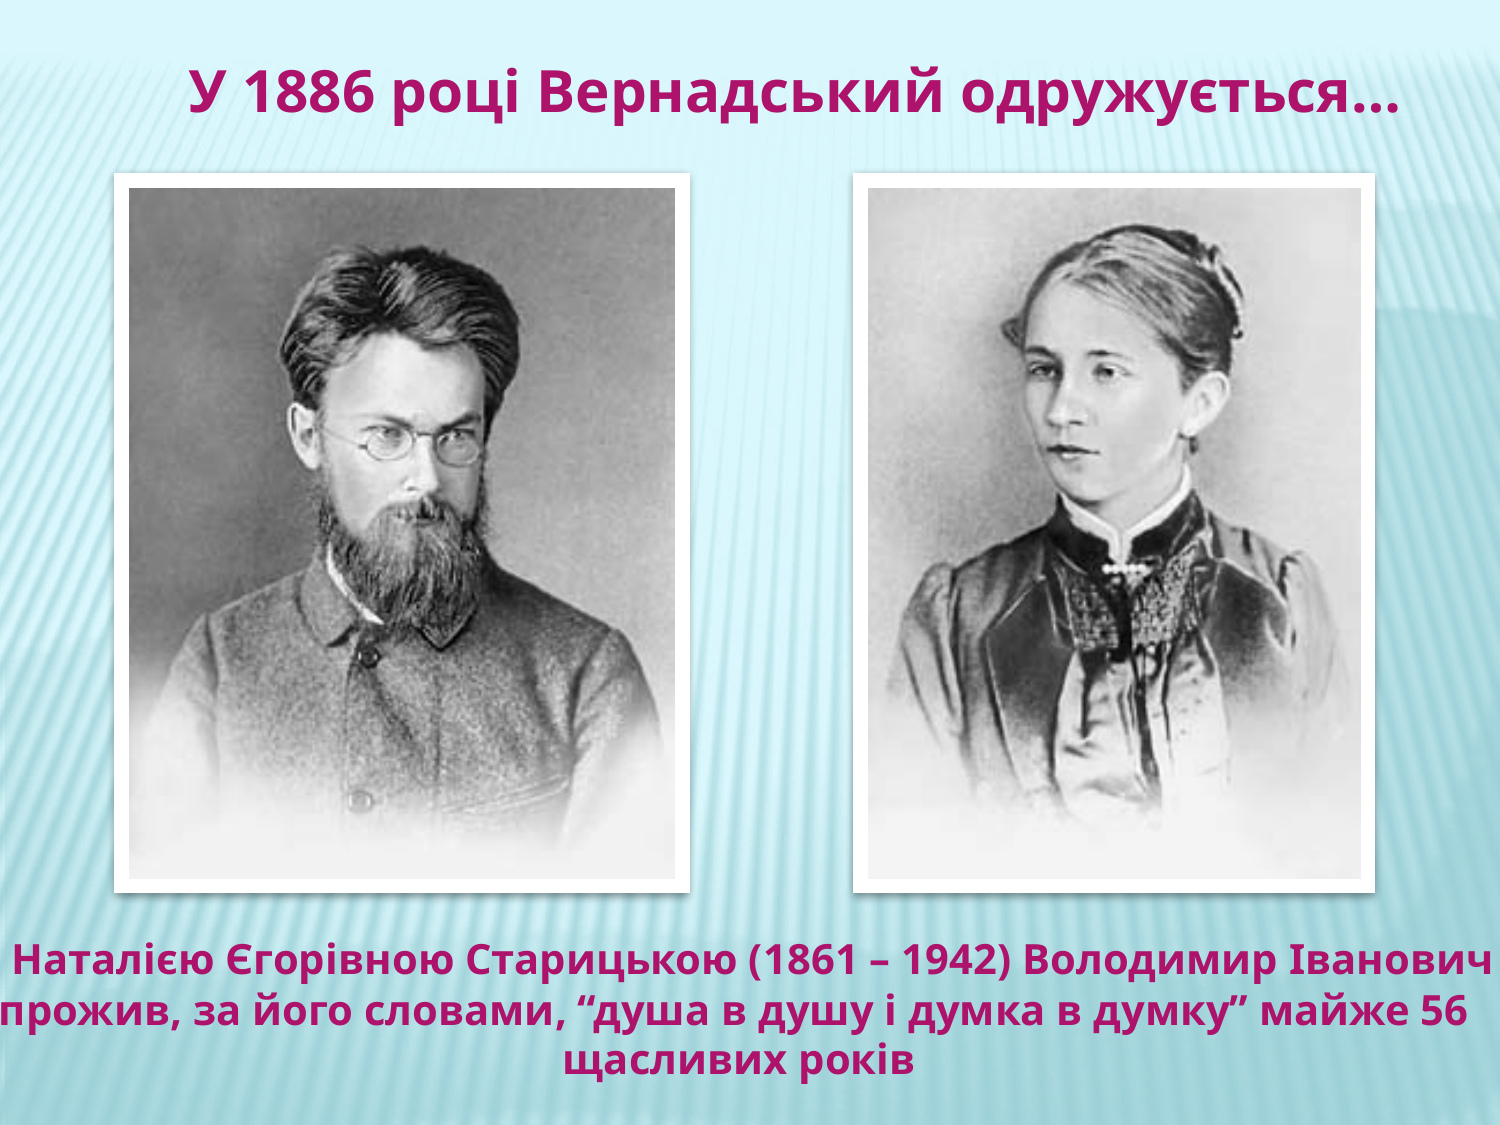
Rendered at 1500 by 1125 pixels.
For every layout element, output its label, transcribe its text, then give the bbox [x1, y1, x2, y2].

picture [128, 187, 676, 880]
text_box У 1886 році Вернадський одружується… [173, 46, 1417, 132]
text_box З Наталією Єгорівною Старицькою (1861 – 1942) Володимир Іванович прожив, за його словами, “душа в душу і думка в думку” майже 56 щасливих років [0, 925, 1500, 1091]
picture [867, 187, 1362, 880]
